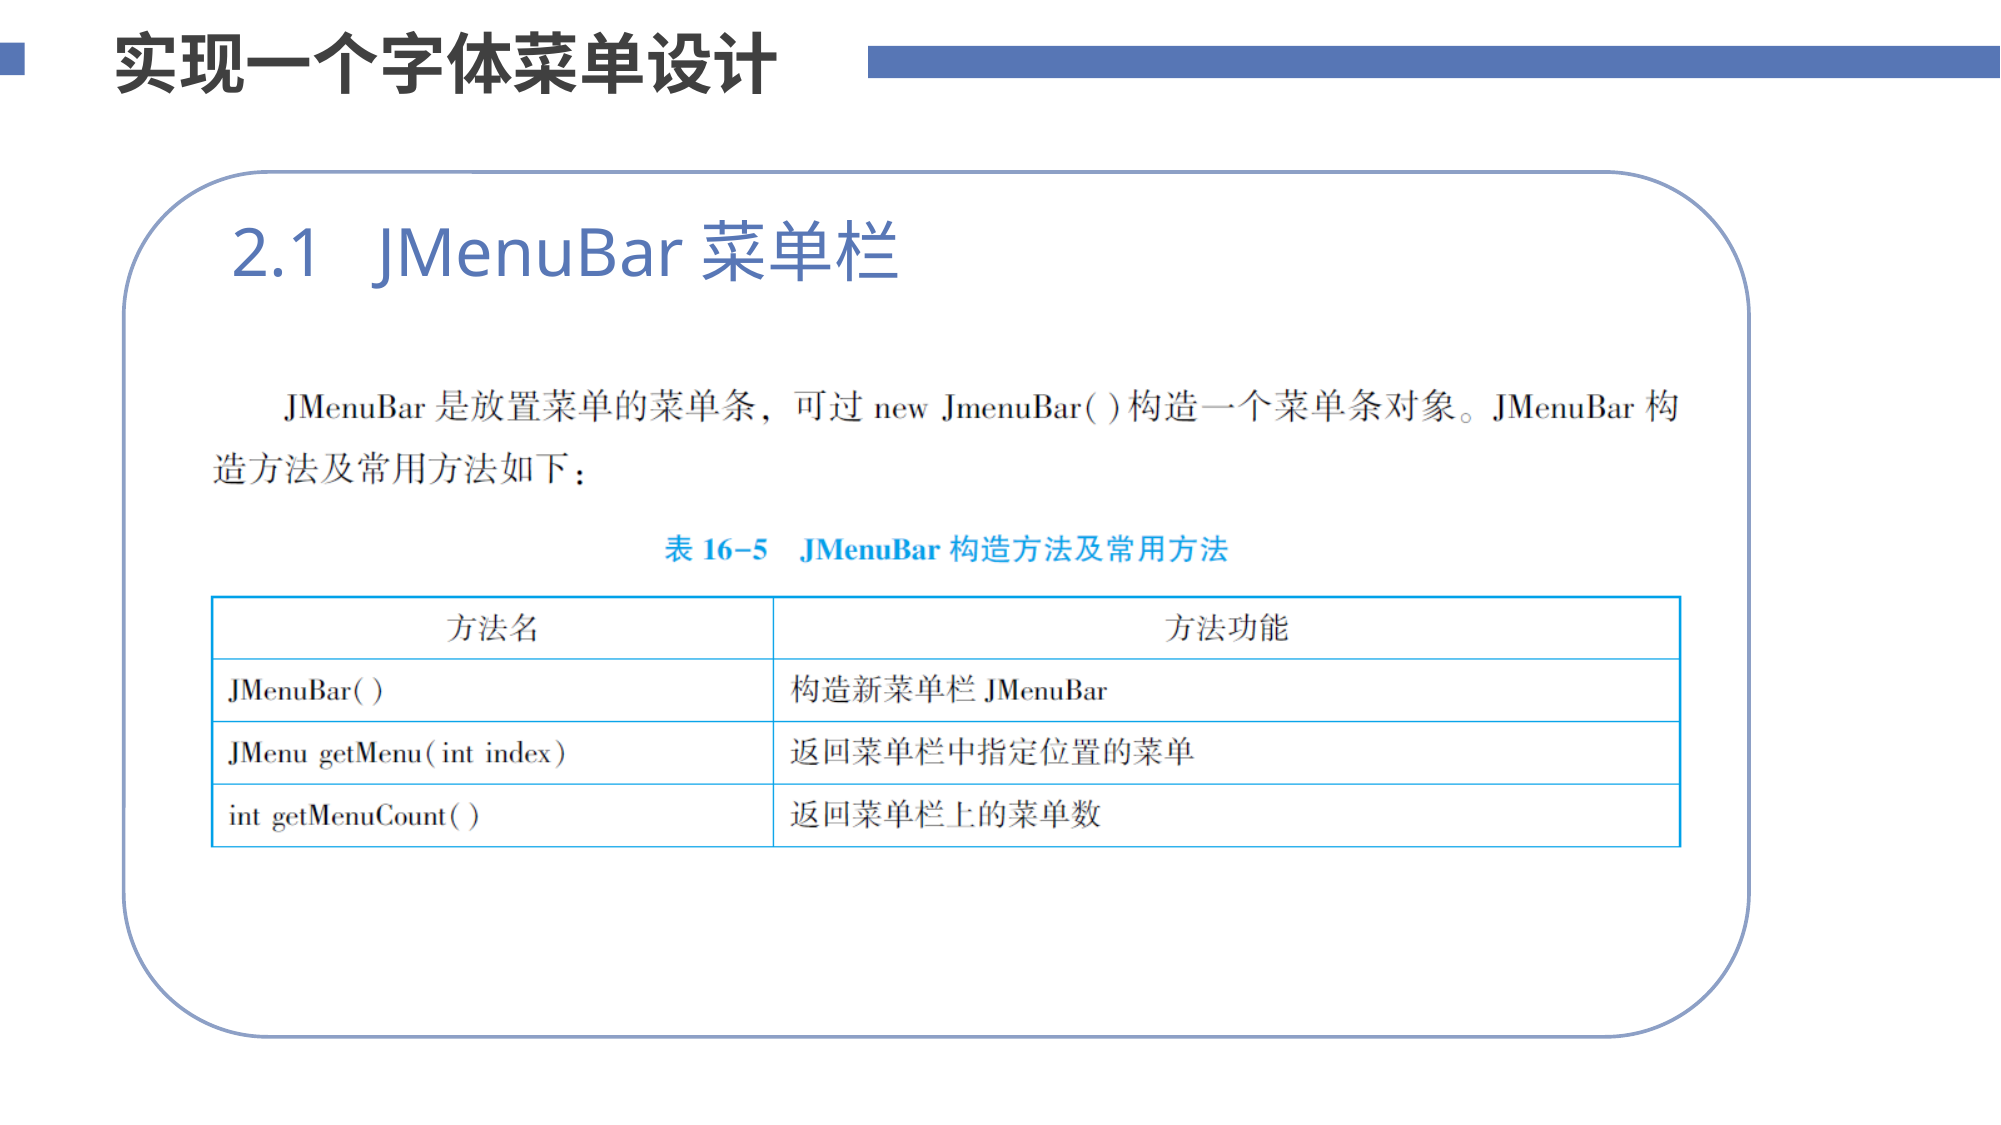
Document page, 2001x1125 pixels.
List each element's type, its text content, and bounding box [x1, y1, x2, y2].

text_box [0, 41, 26, 76]
text_box [867, 45, 2000, 79]
picture [201, 353, 1694, 856]
text_box [122, 170, 1751, 1038]
text_box 实现一个字体菜单设计 [112, 21, 781, 102]
